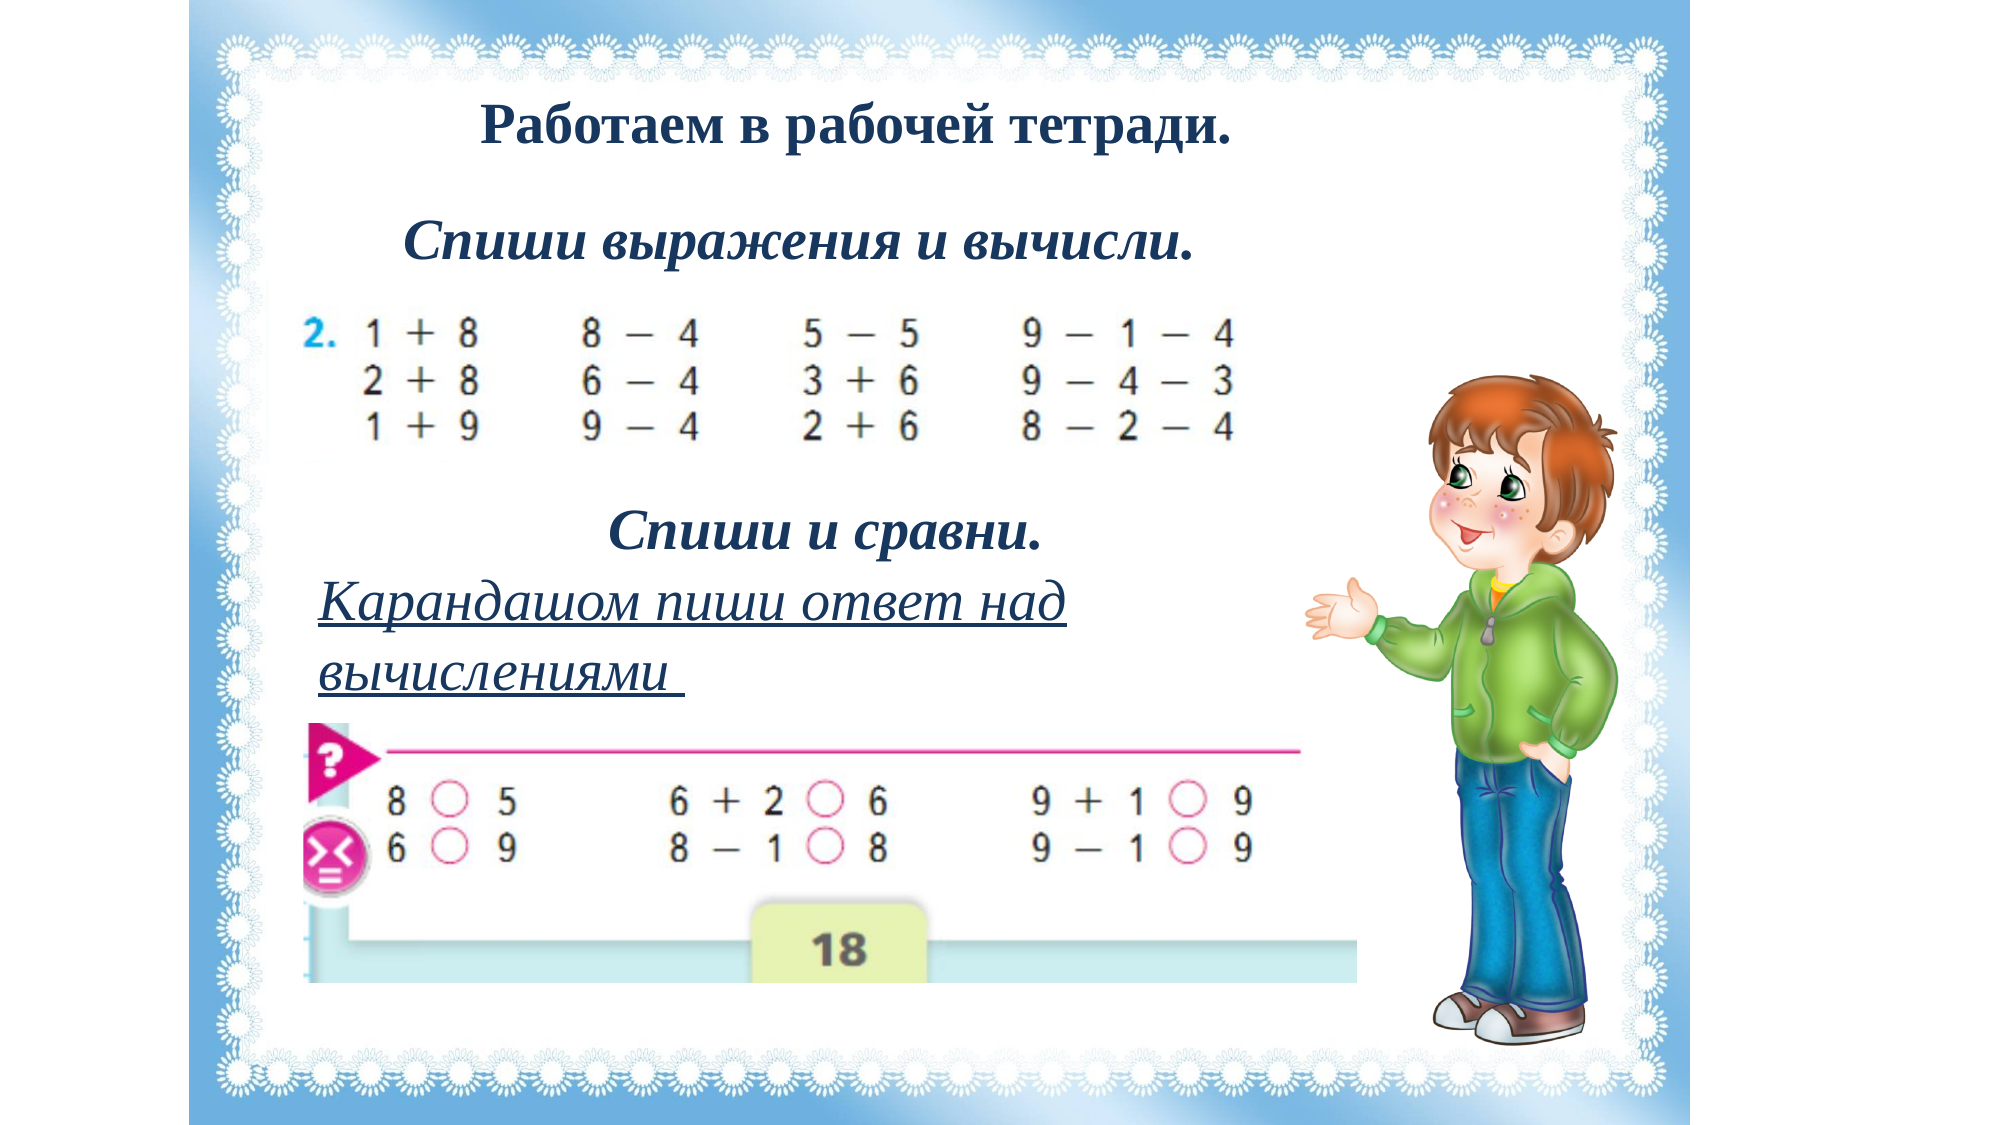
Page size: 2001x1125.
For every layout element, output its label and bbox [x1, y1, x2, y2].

picture [189, 0, 1690, 1125]
